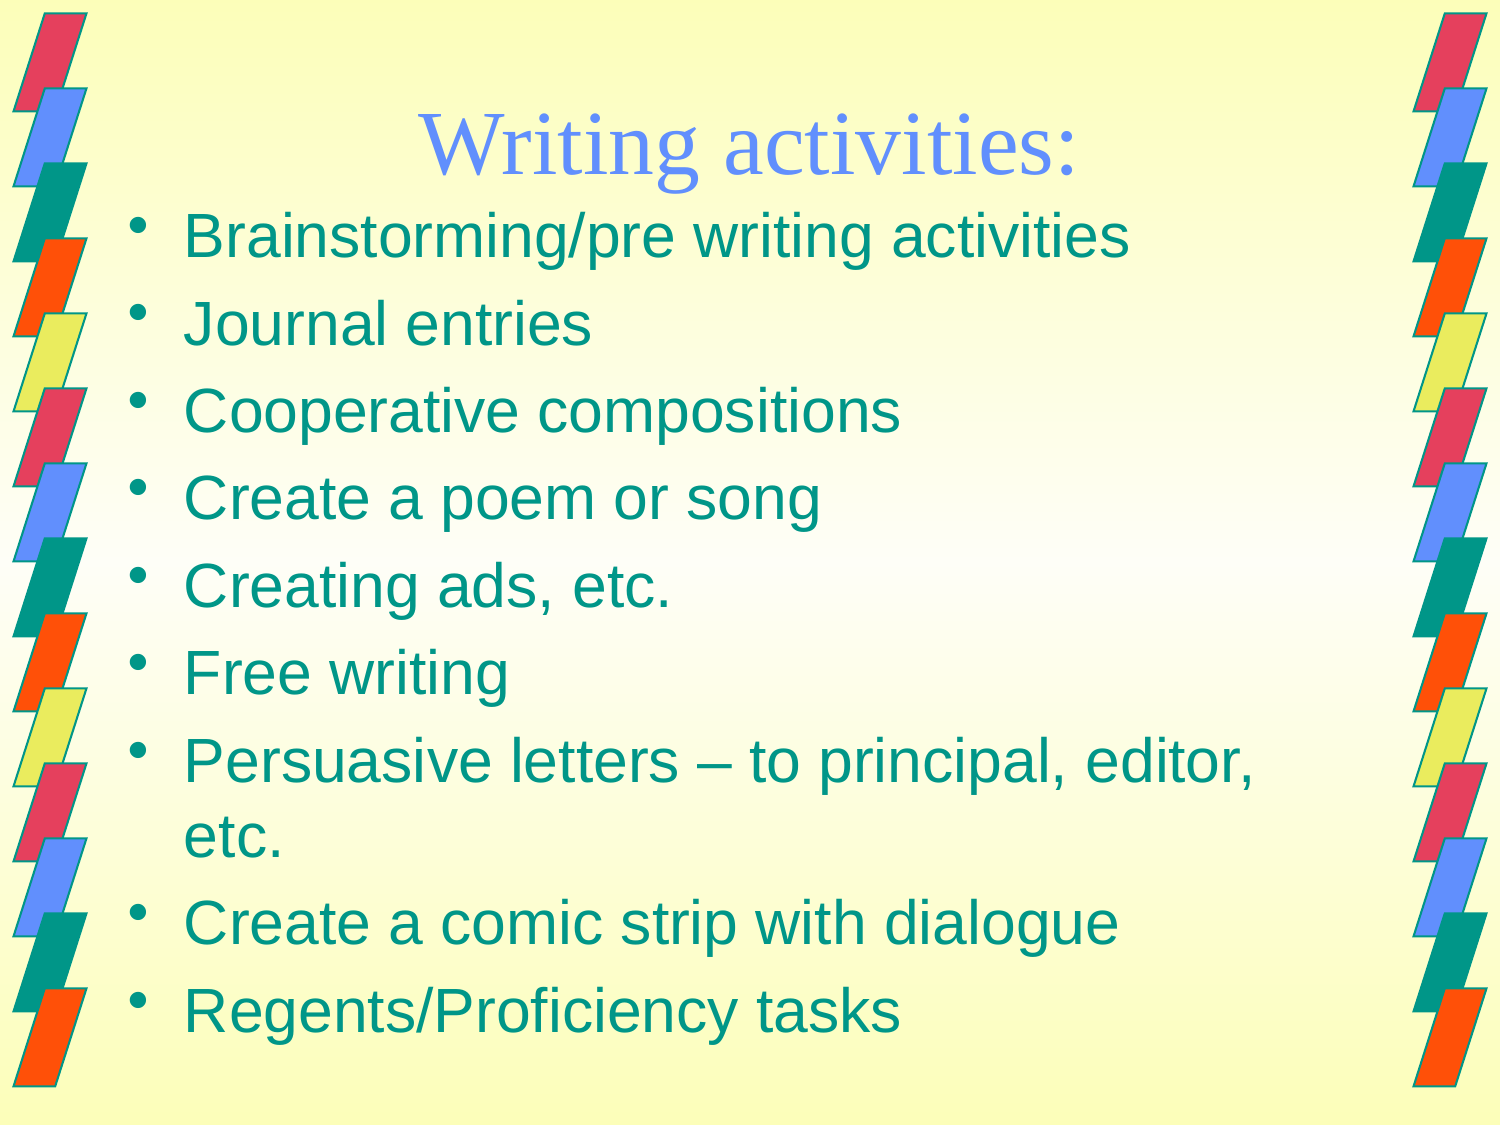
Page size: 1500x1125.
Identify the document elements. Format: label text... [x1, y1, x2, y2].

list Brainstorming/pre writing activities Journal entries Cooperative compositions Create a poem or song Creating ads, etc. Free writing Persuasive letters – to principal, editor, etc. Create a comic strip with dialogue Regents/Proficiency tasks [112, 187, 1388, 863]
title Writing activities: [112, 75, 1388, 187]
